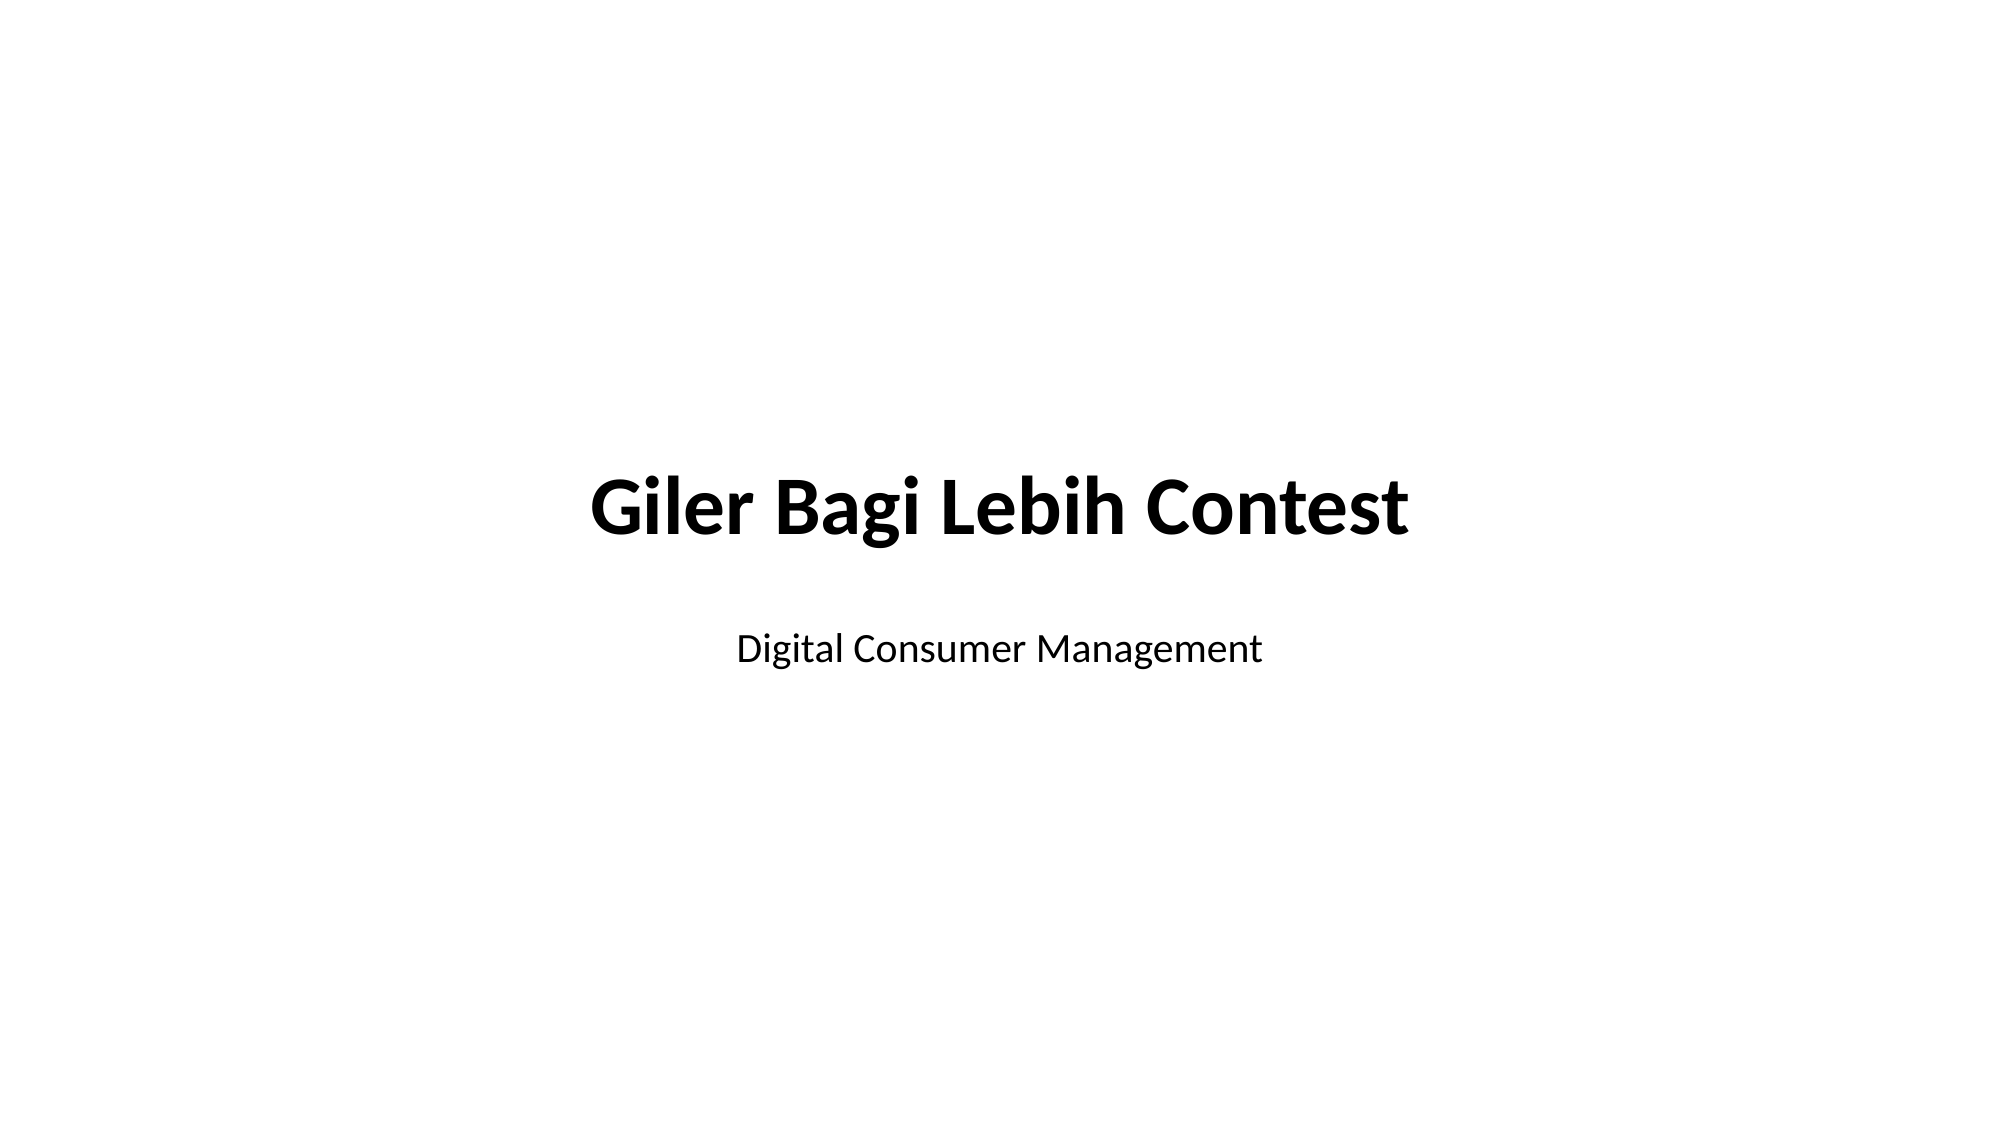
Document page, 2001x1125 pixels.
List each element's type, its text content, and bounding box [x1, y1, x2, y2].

text_box Giler Bagi Lebih Contest Digital Consumer Management [575, 443, 1425, 679]
